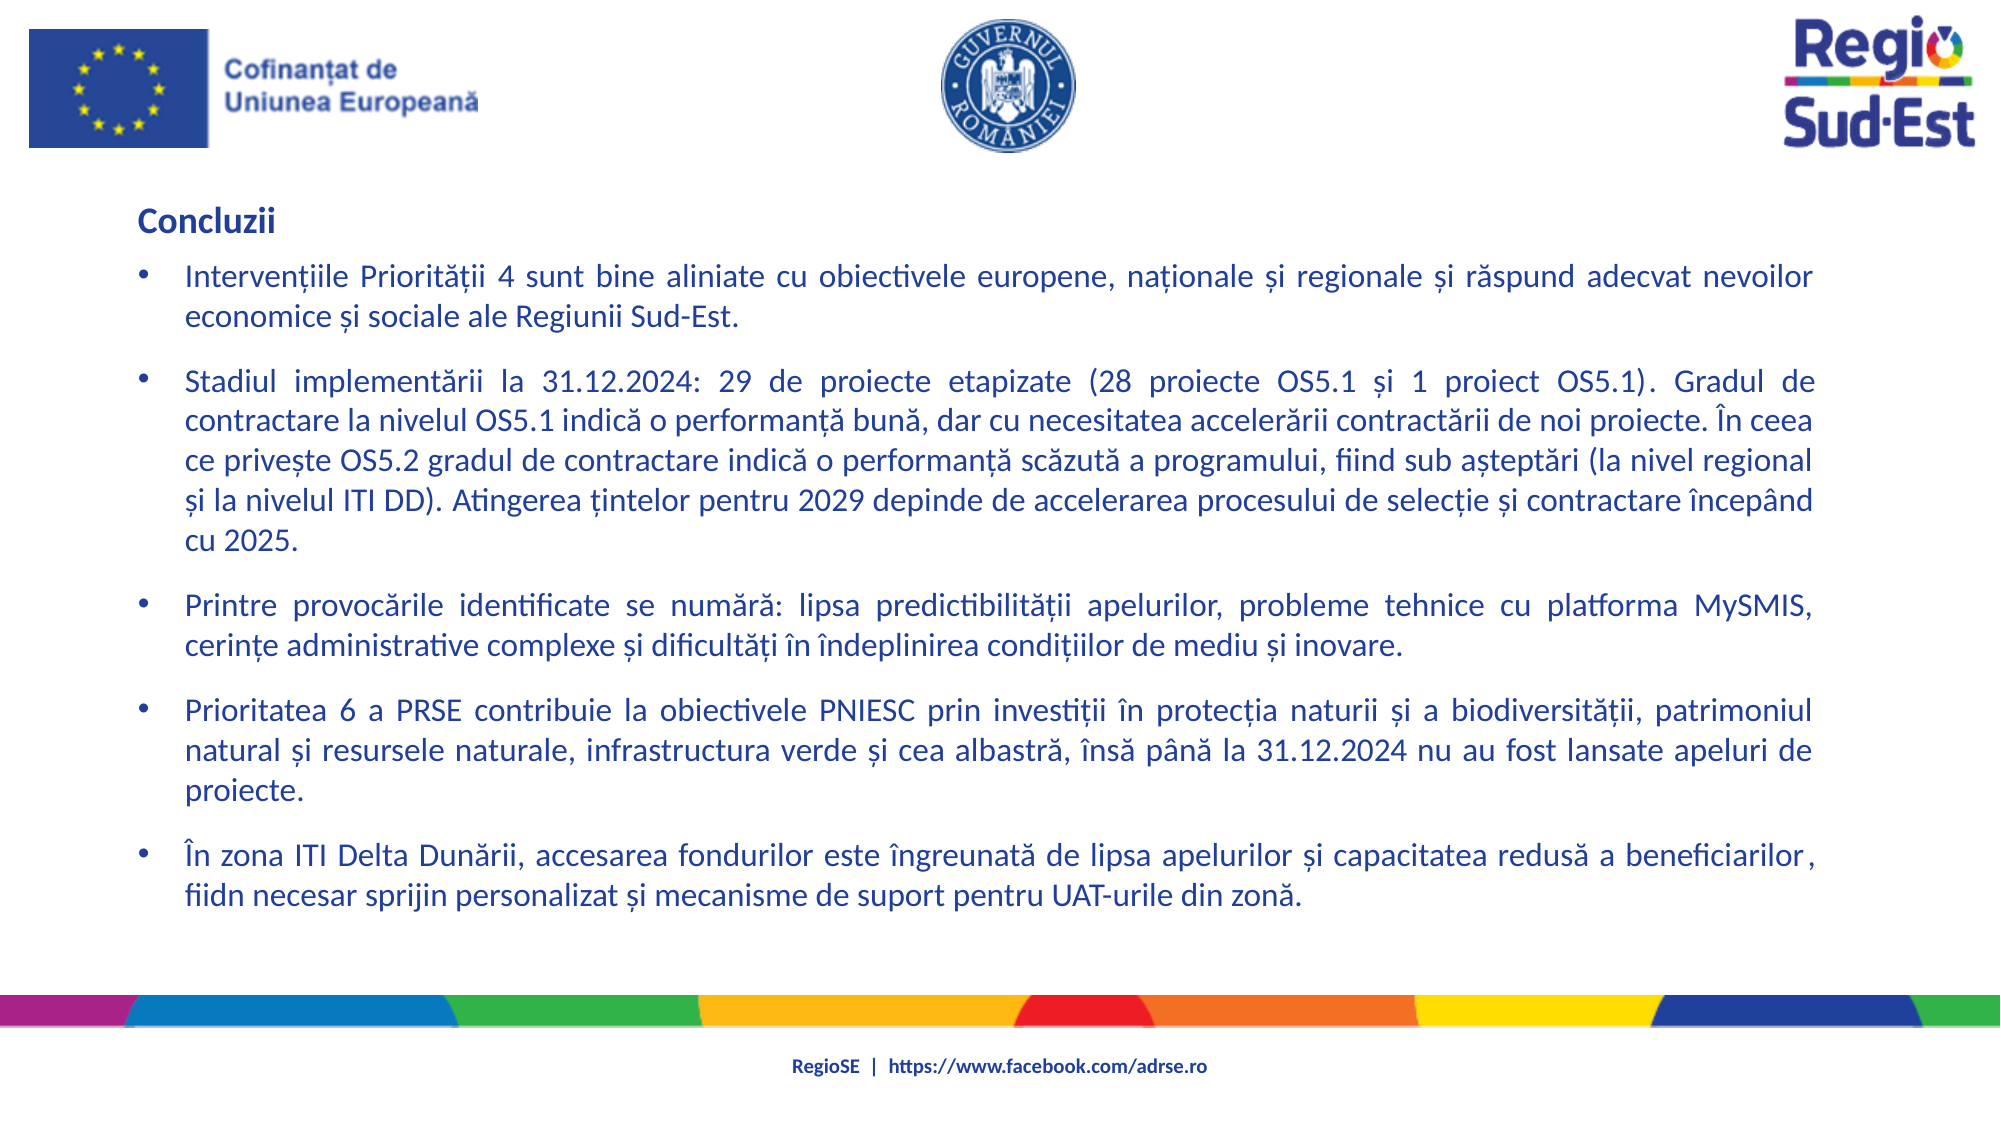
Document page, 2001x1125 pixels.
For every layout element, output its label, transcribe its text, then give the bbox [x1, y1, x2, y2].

picture [28, 28, 478, 148]
picture [1759, 0, 2000, 220]
text_box Intervențiile Priorității 4 sunt bine aliniate cu obiectivele europene, naționale și regionale și răspund adecvat nevoilor economice și sociale ale Regiunii Sud-Est. Stadiul implementării la 31.12.2024: 29 de proiecte etapizate (28 proiecte OS5.1 și 1 proiect OS5.1). Gradul de contractare la nivelul OS5.1 indică o performanță bună, dar cu necesitatea accelerării contractării de noi proiecte. În ceea ce privește OS5.2 gradul de contractare indică o performanță scăzută a programului, fiind sub așteptări (la nivel regional și la nivelul ITI DD). Atingerea țintelor pentru 2029 depinde de accelerarea procesului de selecție și contractare începând cu 2025. Printre provocările identificate se numără: lipsa predictibilității apelurilor, probleme tehnice cu platforma MySMIS, cerințe administrative complexe și dificultăți în îndeplinirea condițiilor de mediu și inovare. Prioritatea 6 a PRSE contribuie la obiectivele PNIESC prin investiții în protecția naturii și a biodiversității, patrimoniul natural și resursele naturale, infrastructura verde și cea albastră, însă până la 31.12.2024 nu au fost lansate apeluri de proiecte. În zona ITI Delta Dunării, accesarea fondurilor este îngreunată de lipsa apelurilor și capacitatea redusă a beneficiarilor, fiidn necesar sprijin personalizat și mecanisme de suport pentru UAT-urile din zonă. [123, 246, 1831, 921]
picture [0, 995, 2000, 1029]
text_box RegioSE | https://www.facebook.com/adrse.ro [776, 1029, 1223, 1085]
text_box Concluzii [123, 188, 1223, 246]
picture [941, 19, 1076, 153]
